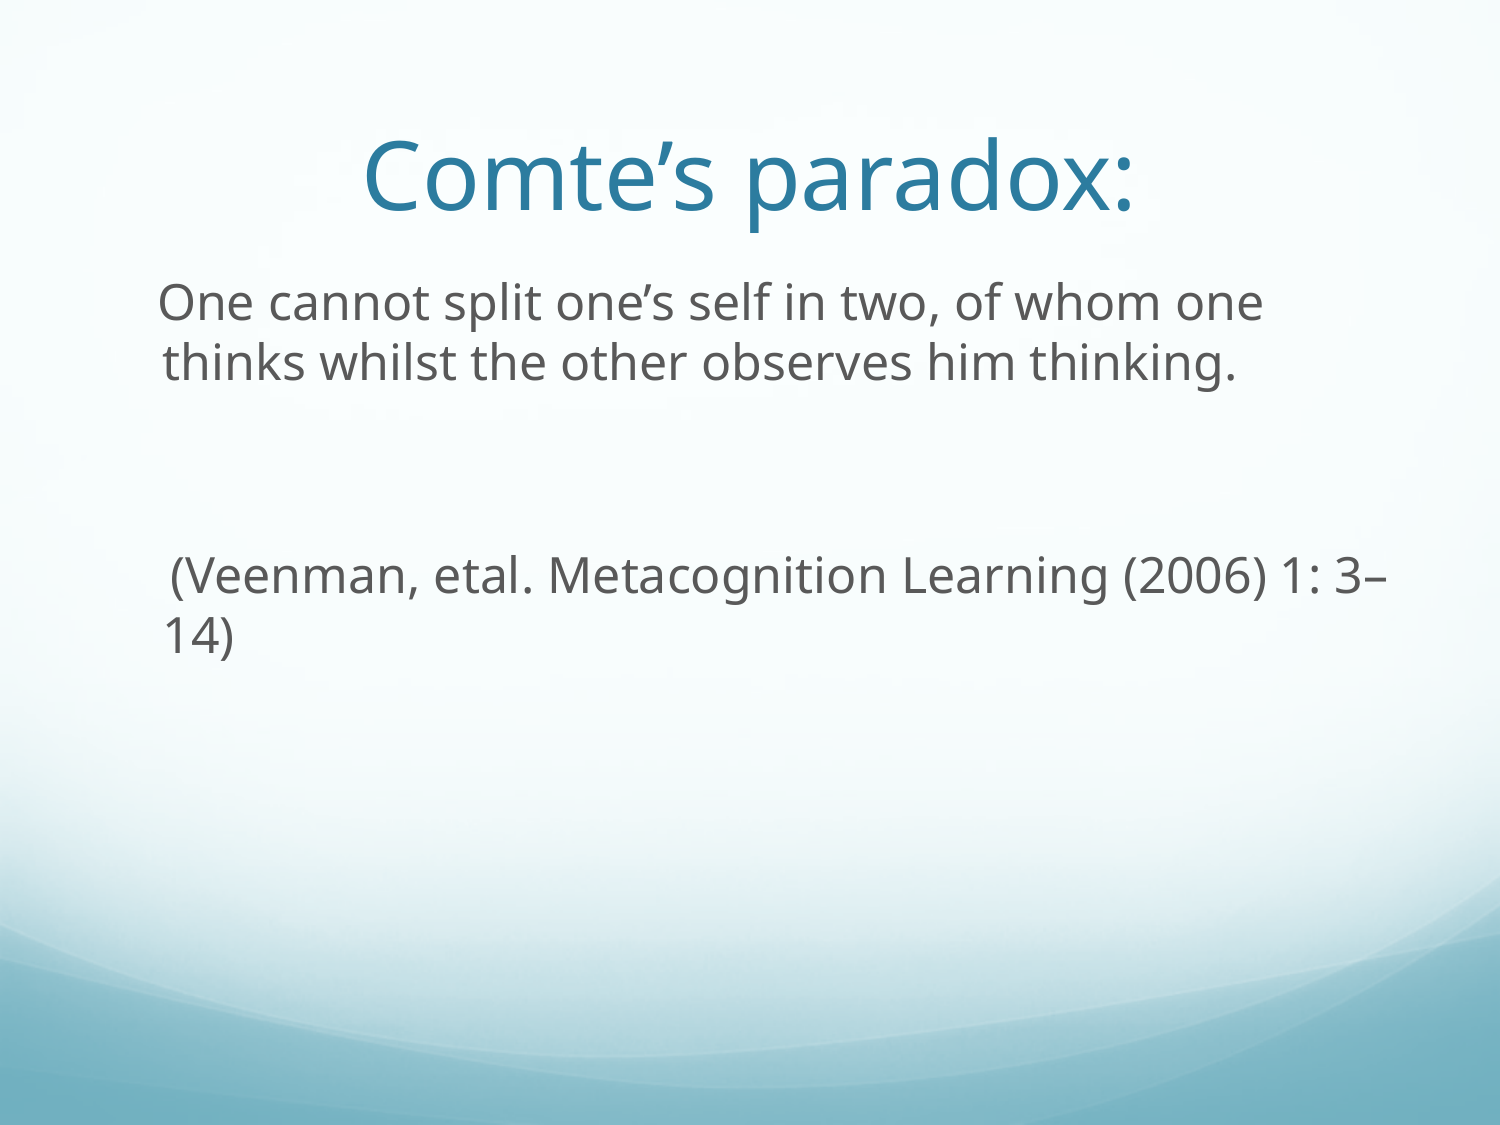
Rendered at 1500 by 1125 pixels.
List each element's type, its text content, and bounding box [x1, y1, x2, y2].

title Comte’s paradox: [90, 17, 1410, 237]
list One cannot split one’s self in two, of whom one thinks whilst the other observes him thinking. (Veenman, etal. Metacognition Learning (2006) 1: 3–14) [90, 262, 1410, 975]
